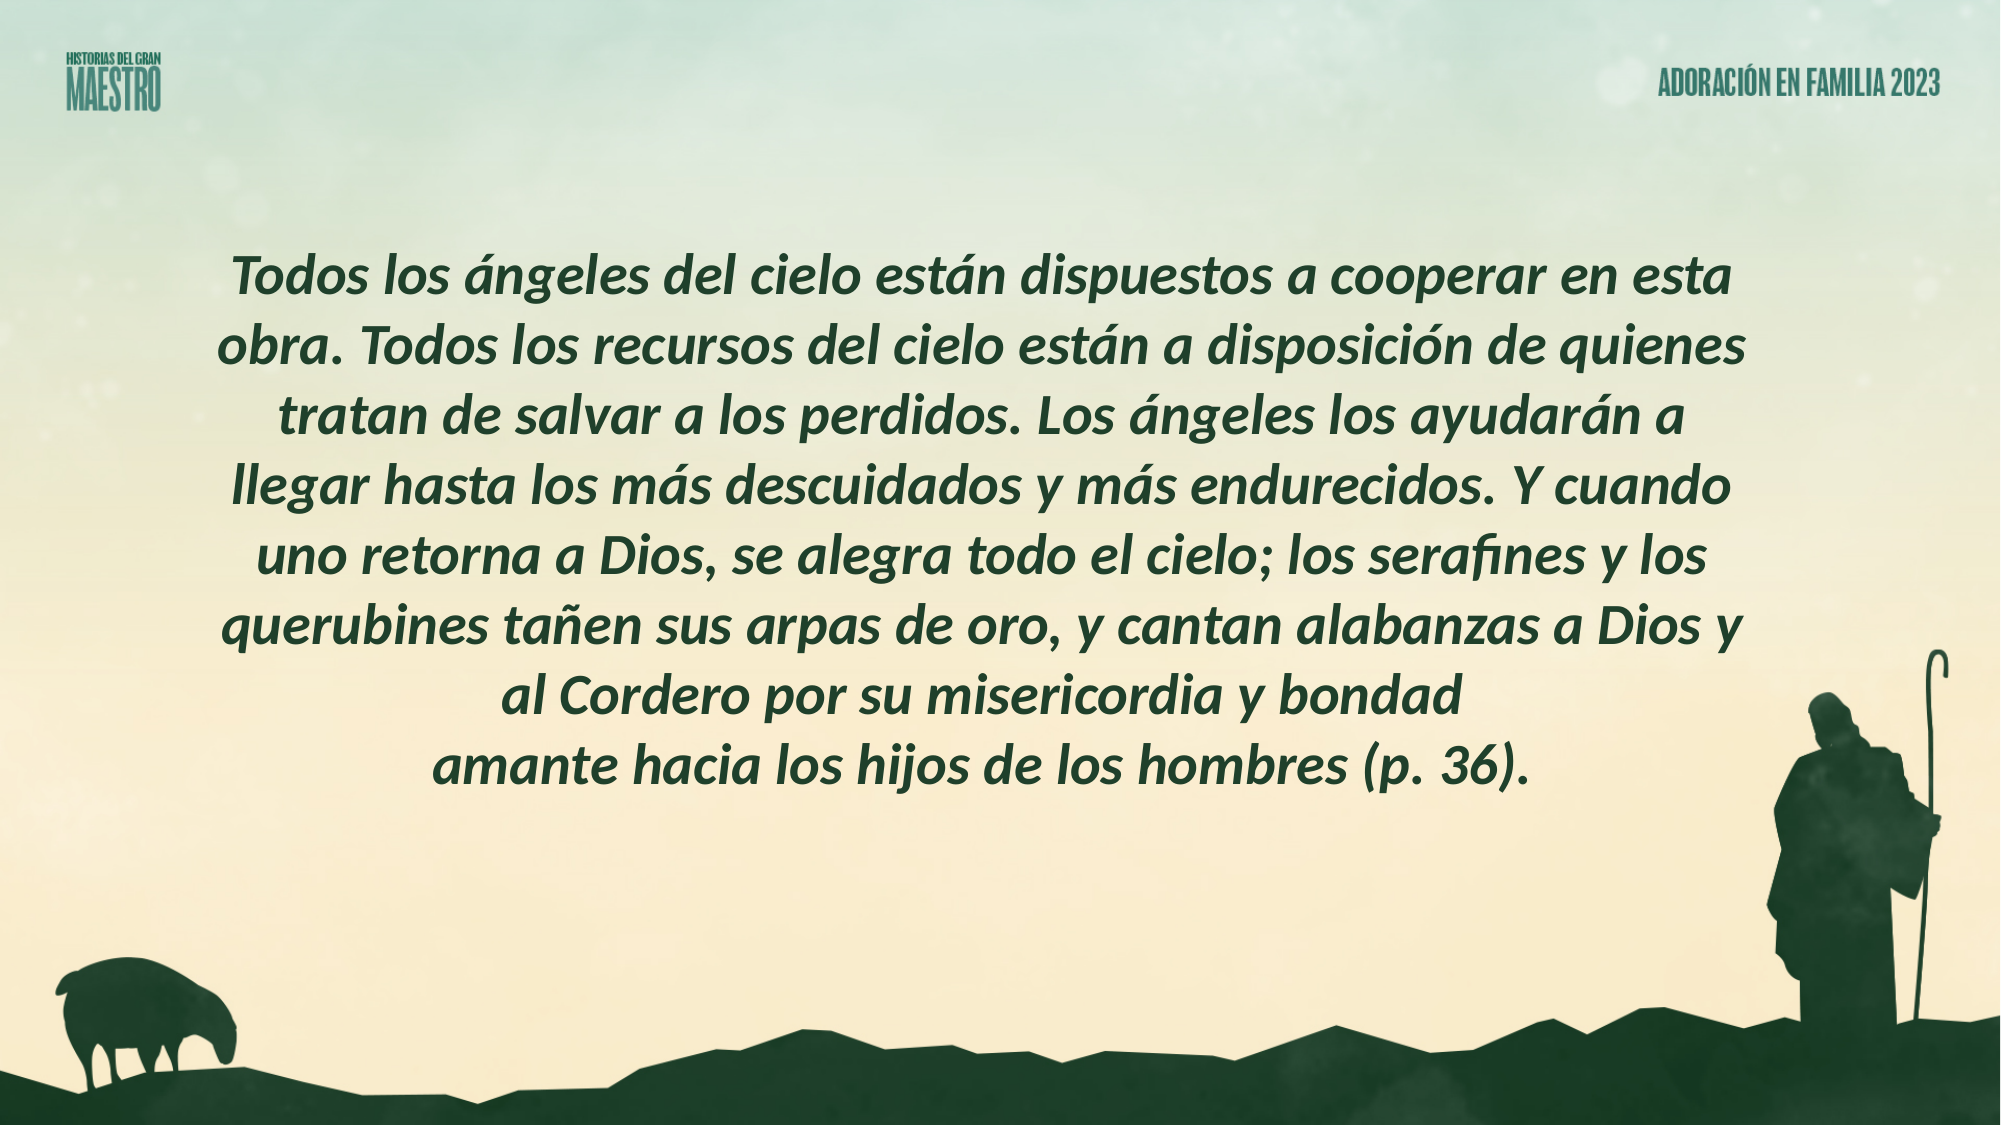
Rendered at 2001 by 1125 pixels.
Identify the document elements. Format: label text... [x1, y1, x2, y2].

text_box Todos los ángeles del cielo están dispuestos a cooperar en esta obra. Todos los recursos del cielo están a disposición de quienes tratan de salvar a los perdidos. Los ángeles los ayudarán a llegar hasta los más descuidados y más endurecidos. Y cuando uno retorna a Dios, se alegra todo el cielo; los serafines y los querubines tañen sus arpas de oro, y cantan alabanzas a Dios y al Cordero por su misericordia y bondad amante hacia los hijos de los hombres (p. 36). [191, 229, 1774, 804]
picture [0, 0, 2001, 1125]
